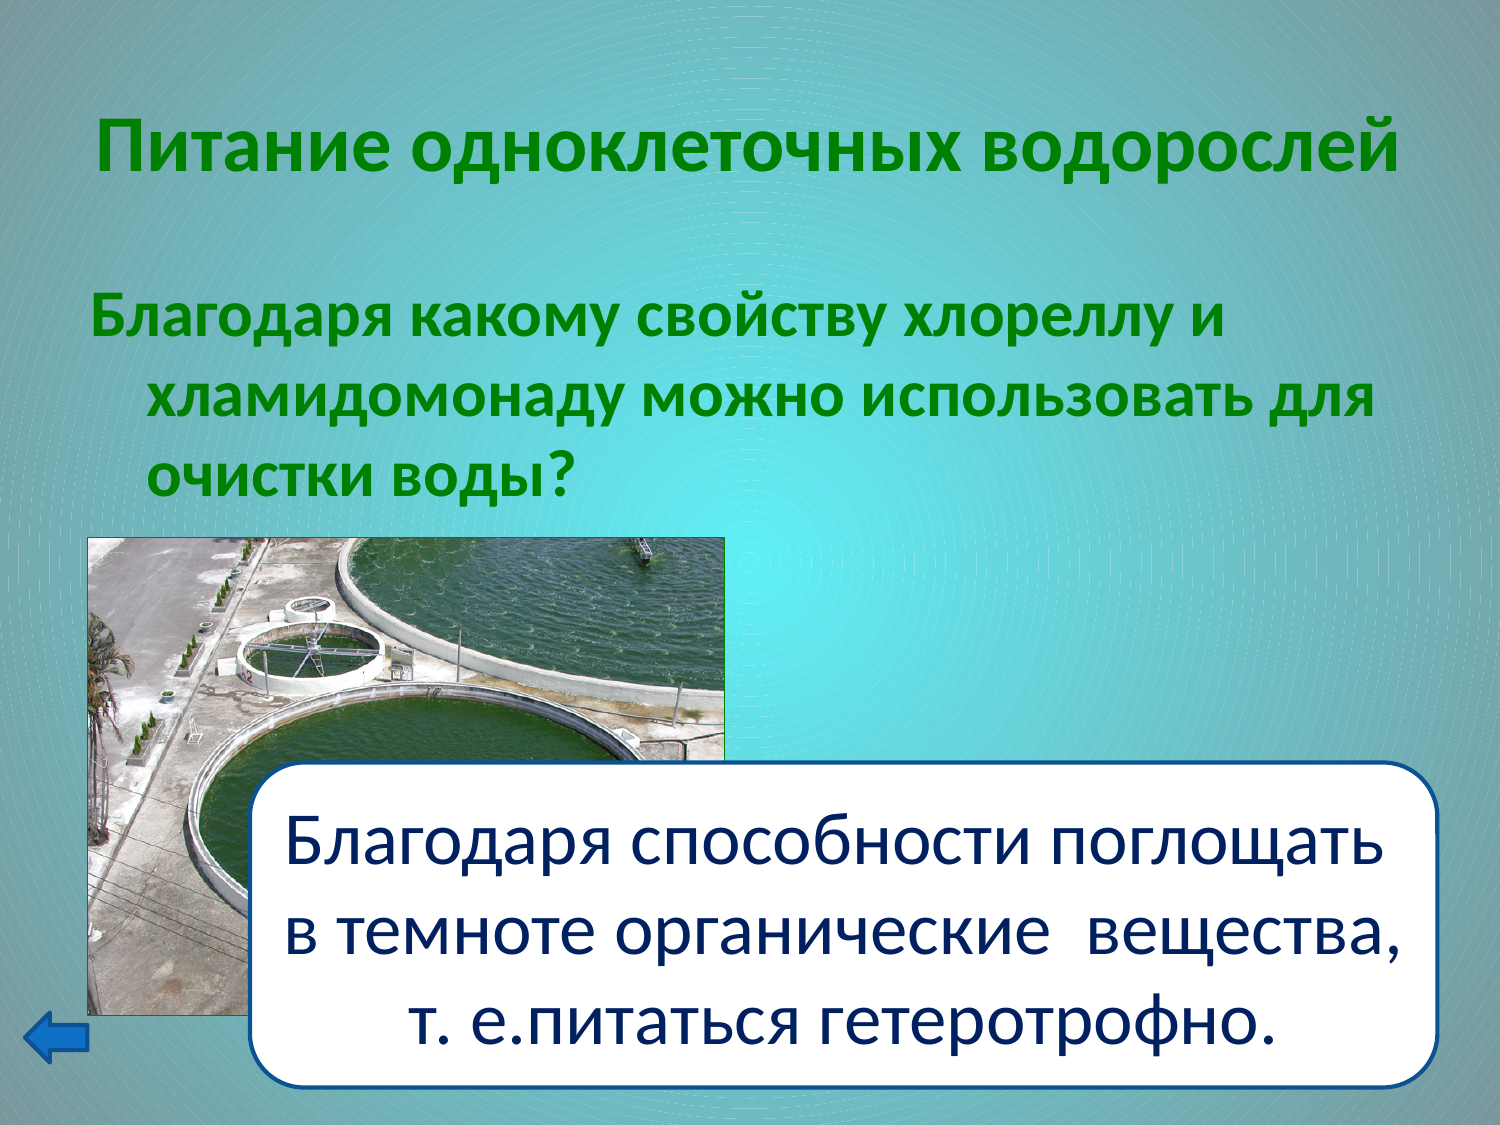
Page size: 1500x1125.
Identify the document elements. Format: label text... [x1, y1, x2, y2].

title Питание одноклеточных водорослей [75, 45, 1425, 233]
list Благодаря какому свойству хлореллу и хламидомонаду можно использовать для очистки воды? [75, 262, 1425, 1005]
text_box Благодаря способности поглощать в темноте органические вещества, т. е.питаться гетеротрофно. [247, 760, 1440, 1090]
text_box [22, 1010, 90, 1065]
picture [87, 537, 726, 1017]
